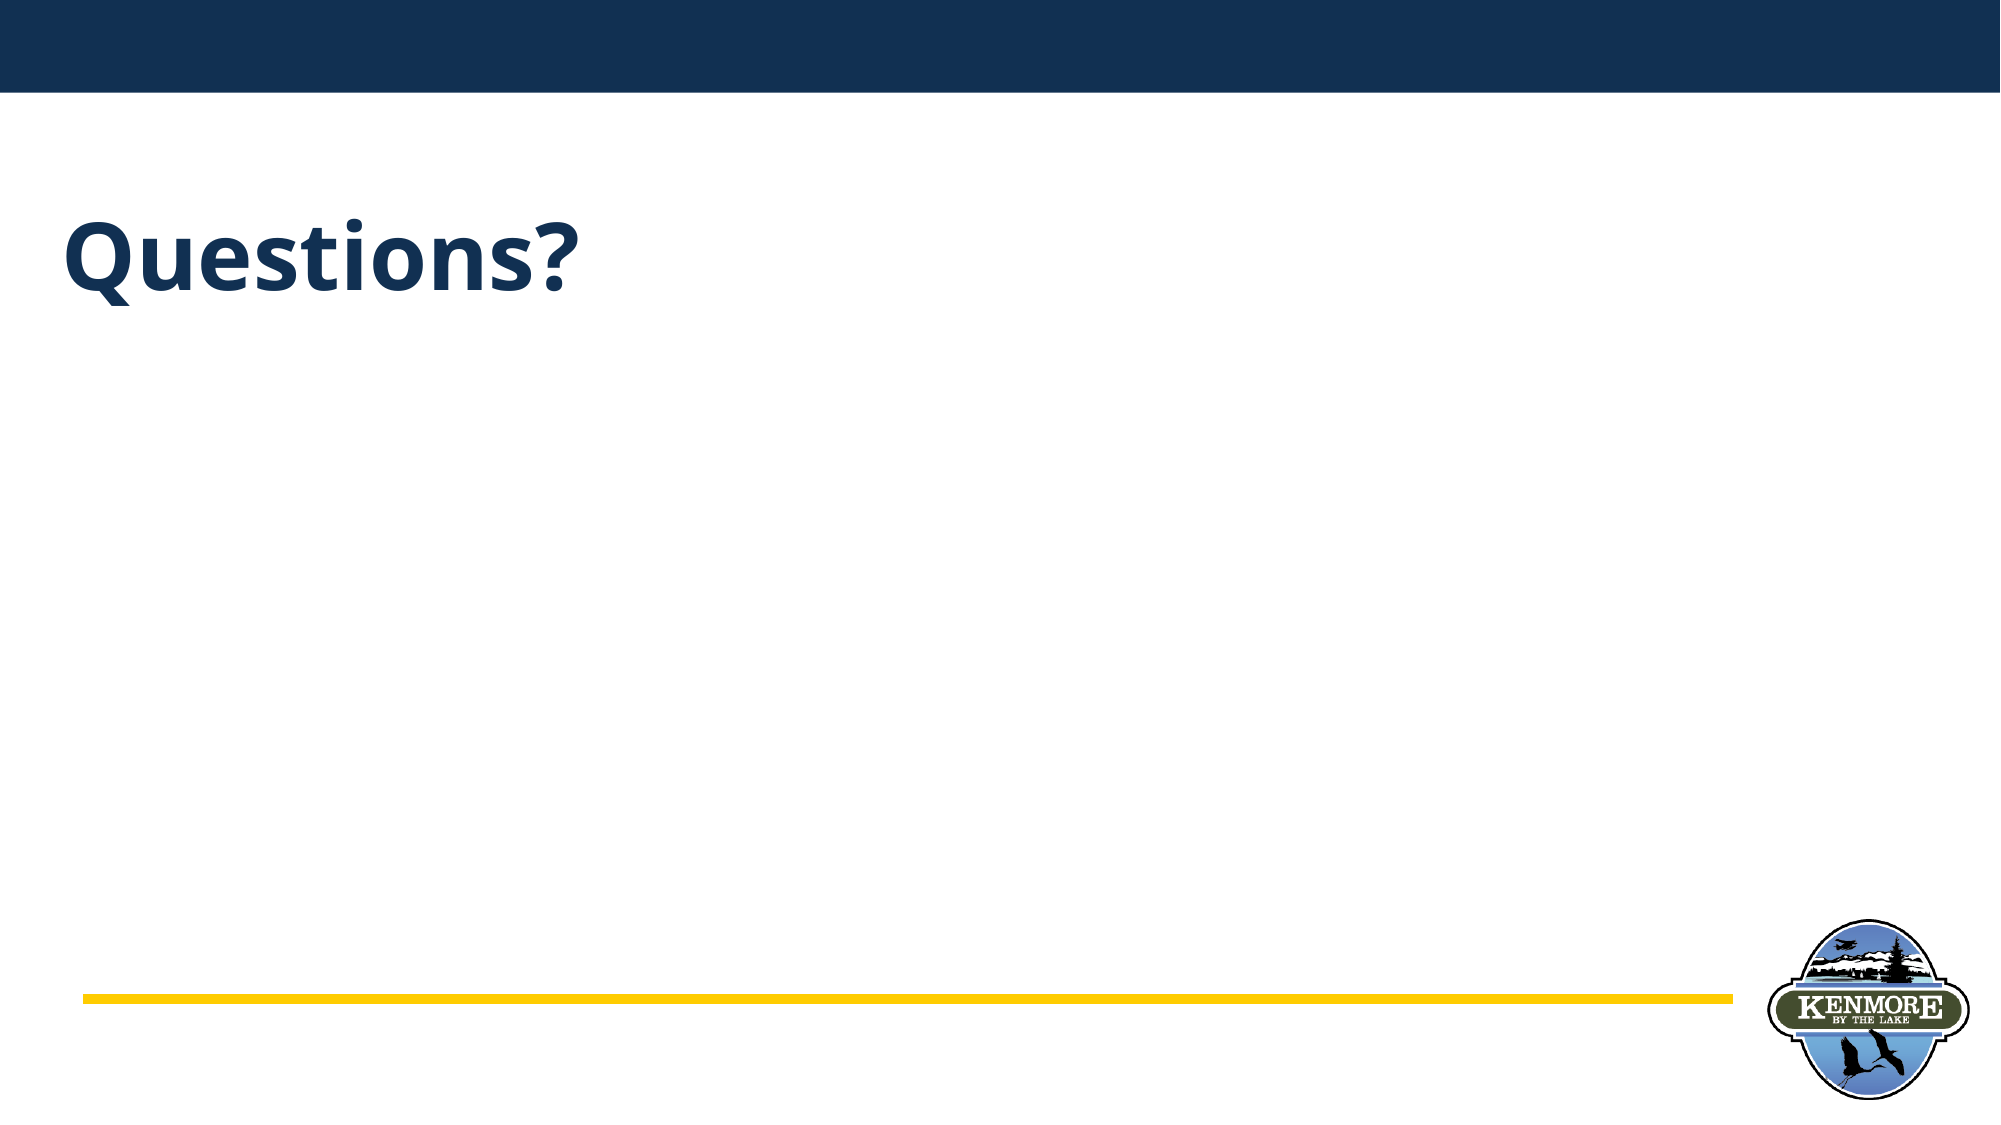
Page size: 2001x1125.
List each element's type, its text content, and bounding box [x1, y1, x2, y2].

title Questions? [46, 94, 1940, 319]
picture [1767, 919, 1970, 1100]
text_box [0, 0, 2000, 94]
slide_number 12 [1412, 1042, 1863, 1103]
